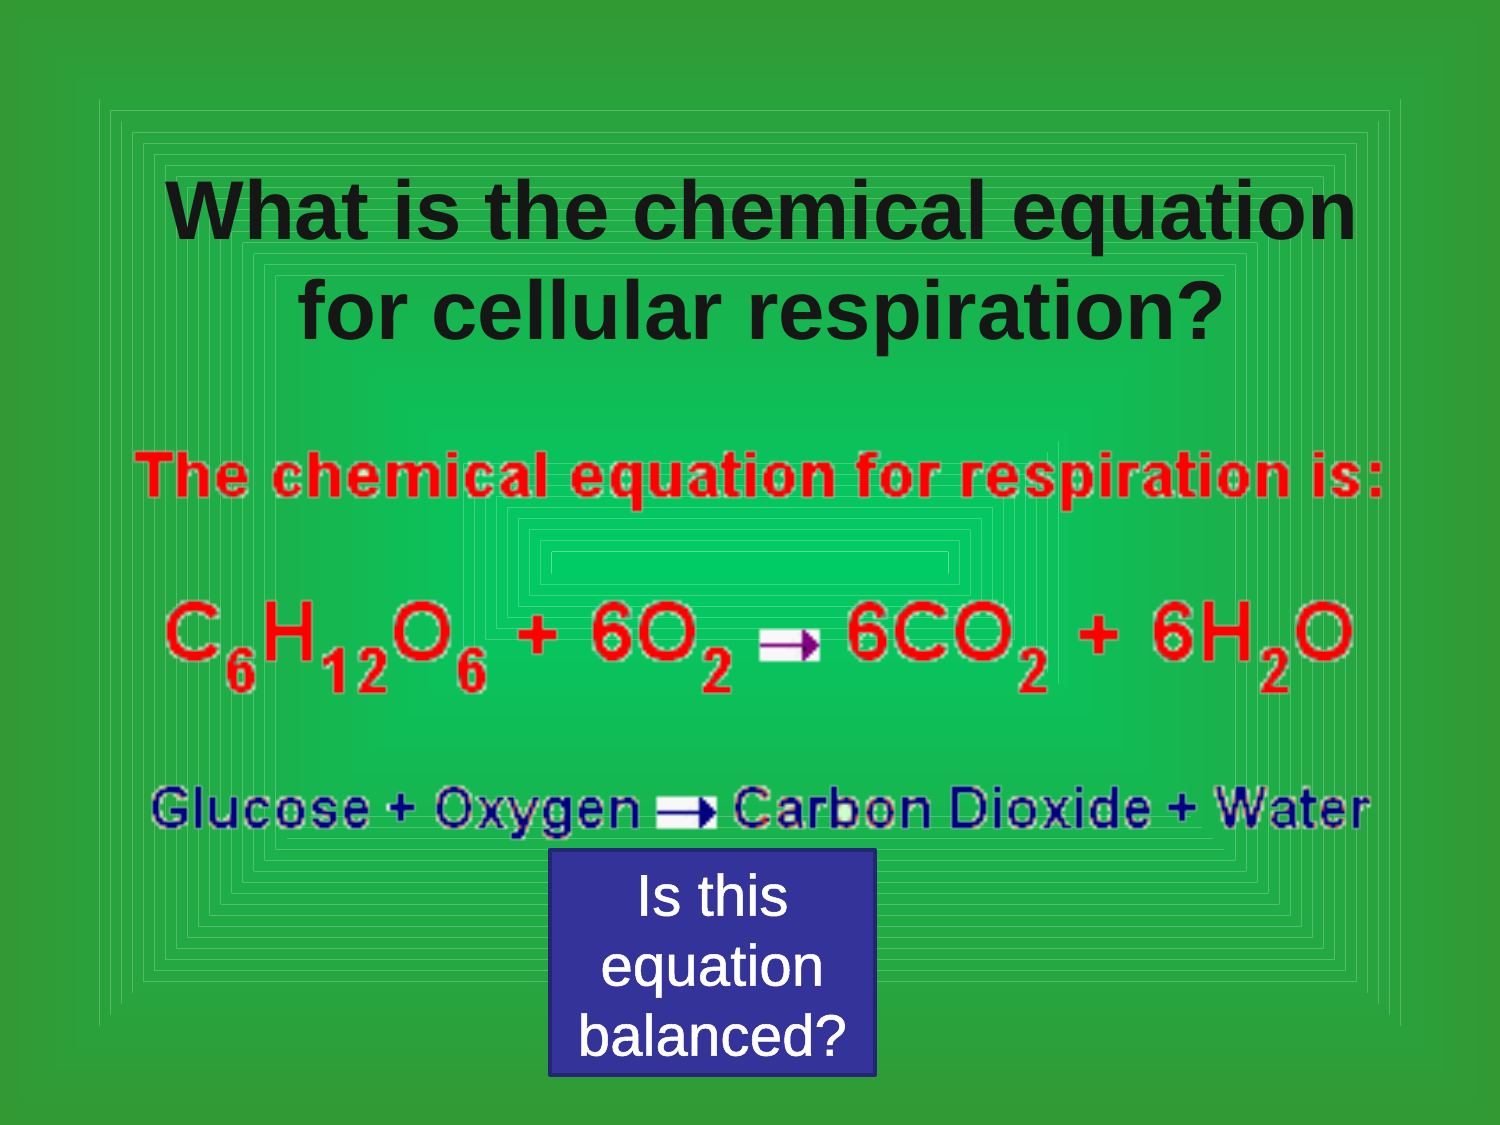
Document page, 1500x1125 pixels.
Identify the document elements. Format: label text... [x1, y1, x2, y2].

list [124, 424, 1401, 863]
text_box Is this equation balanced? [548, 871, 877, 1077]
title What is the chemical equation for cellular respiration? [87, 162, 1438, 351]
